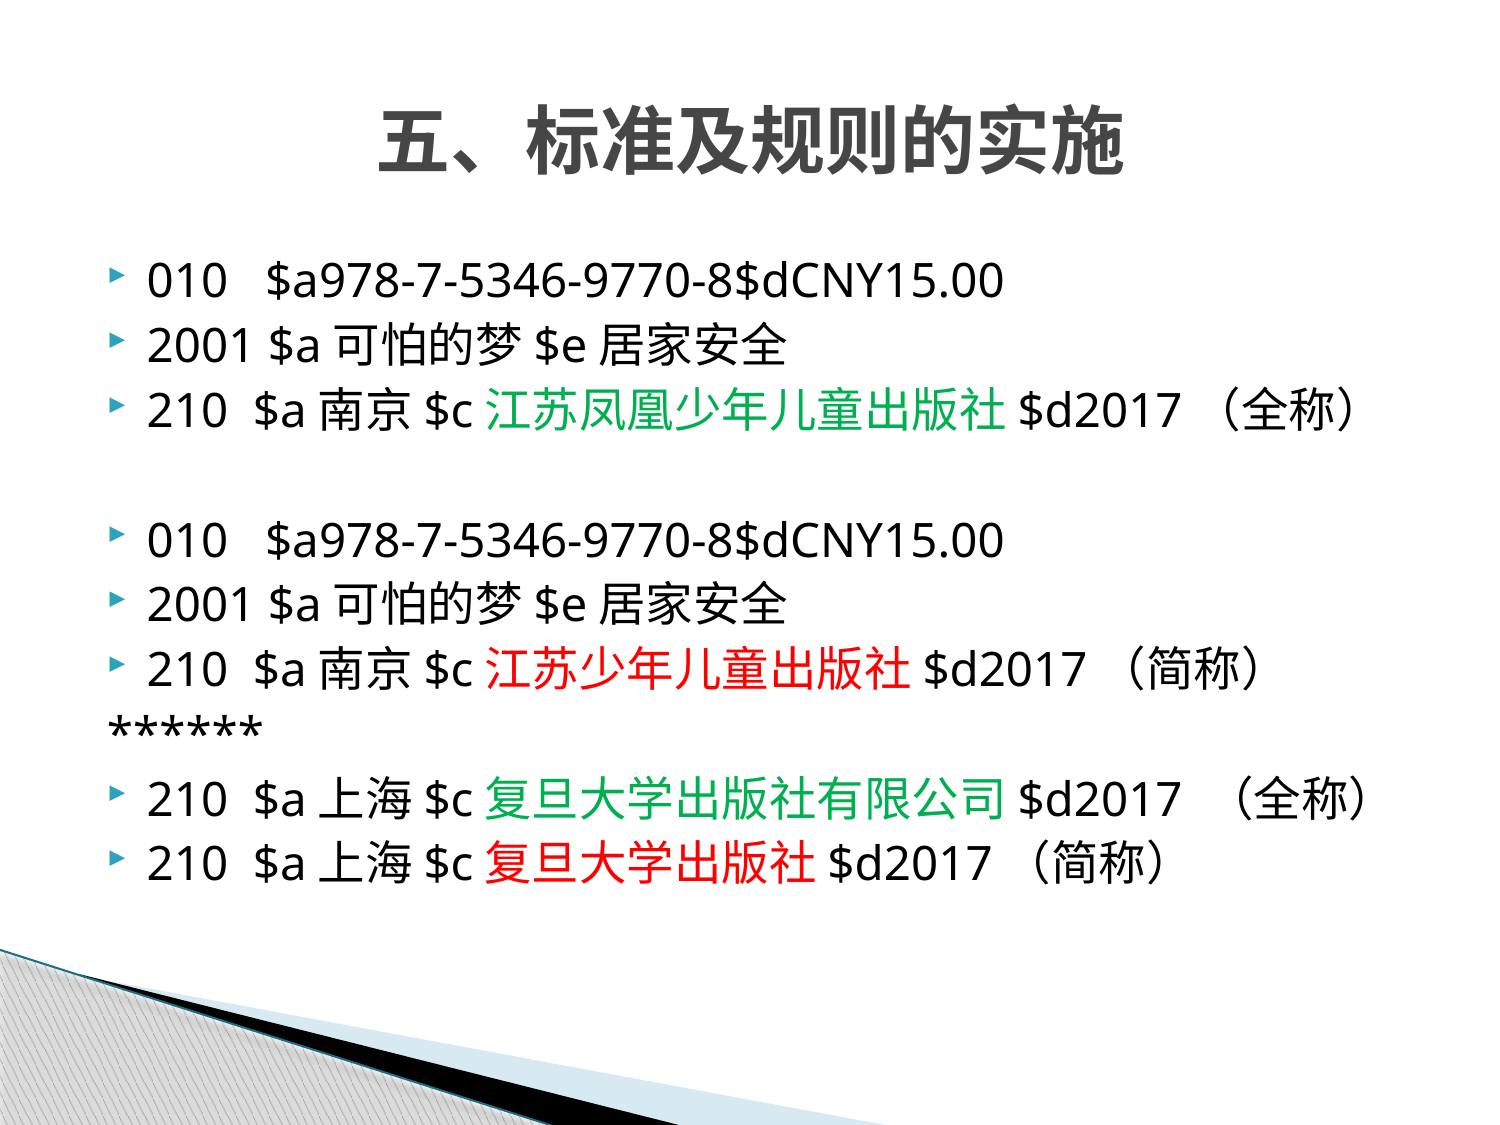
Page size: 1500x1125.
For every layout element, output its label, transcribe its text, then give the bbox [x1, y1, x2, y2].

list 010 $a978-7-5346-9770-8$dCNY15.00 2001 $a可怕的梦$e居家安全 210 $a南京$c江苏凤凰少年儿童出版社$d2017（全称） 010 $a978-7-5346-9770-8$dCNY15.00 2001 $a可怕的梦$e居家安全 210 $a南京$c江苏少年儿童出版社$d2017（简称） ****** 210 $a上海$c复旦大学出版社有限公司$d2017 （全称） 210 $a上海$c复旦大学出版社$d2017（简称） [75, 243, 1425, 986]
title 五、标准及规则的实施 [75, 45, 1425, 233]
